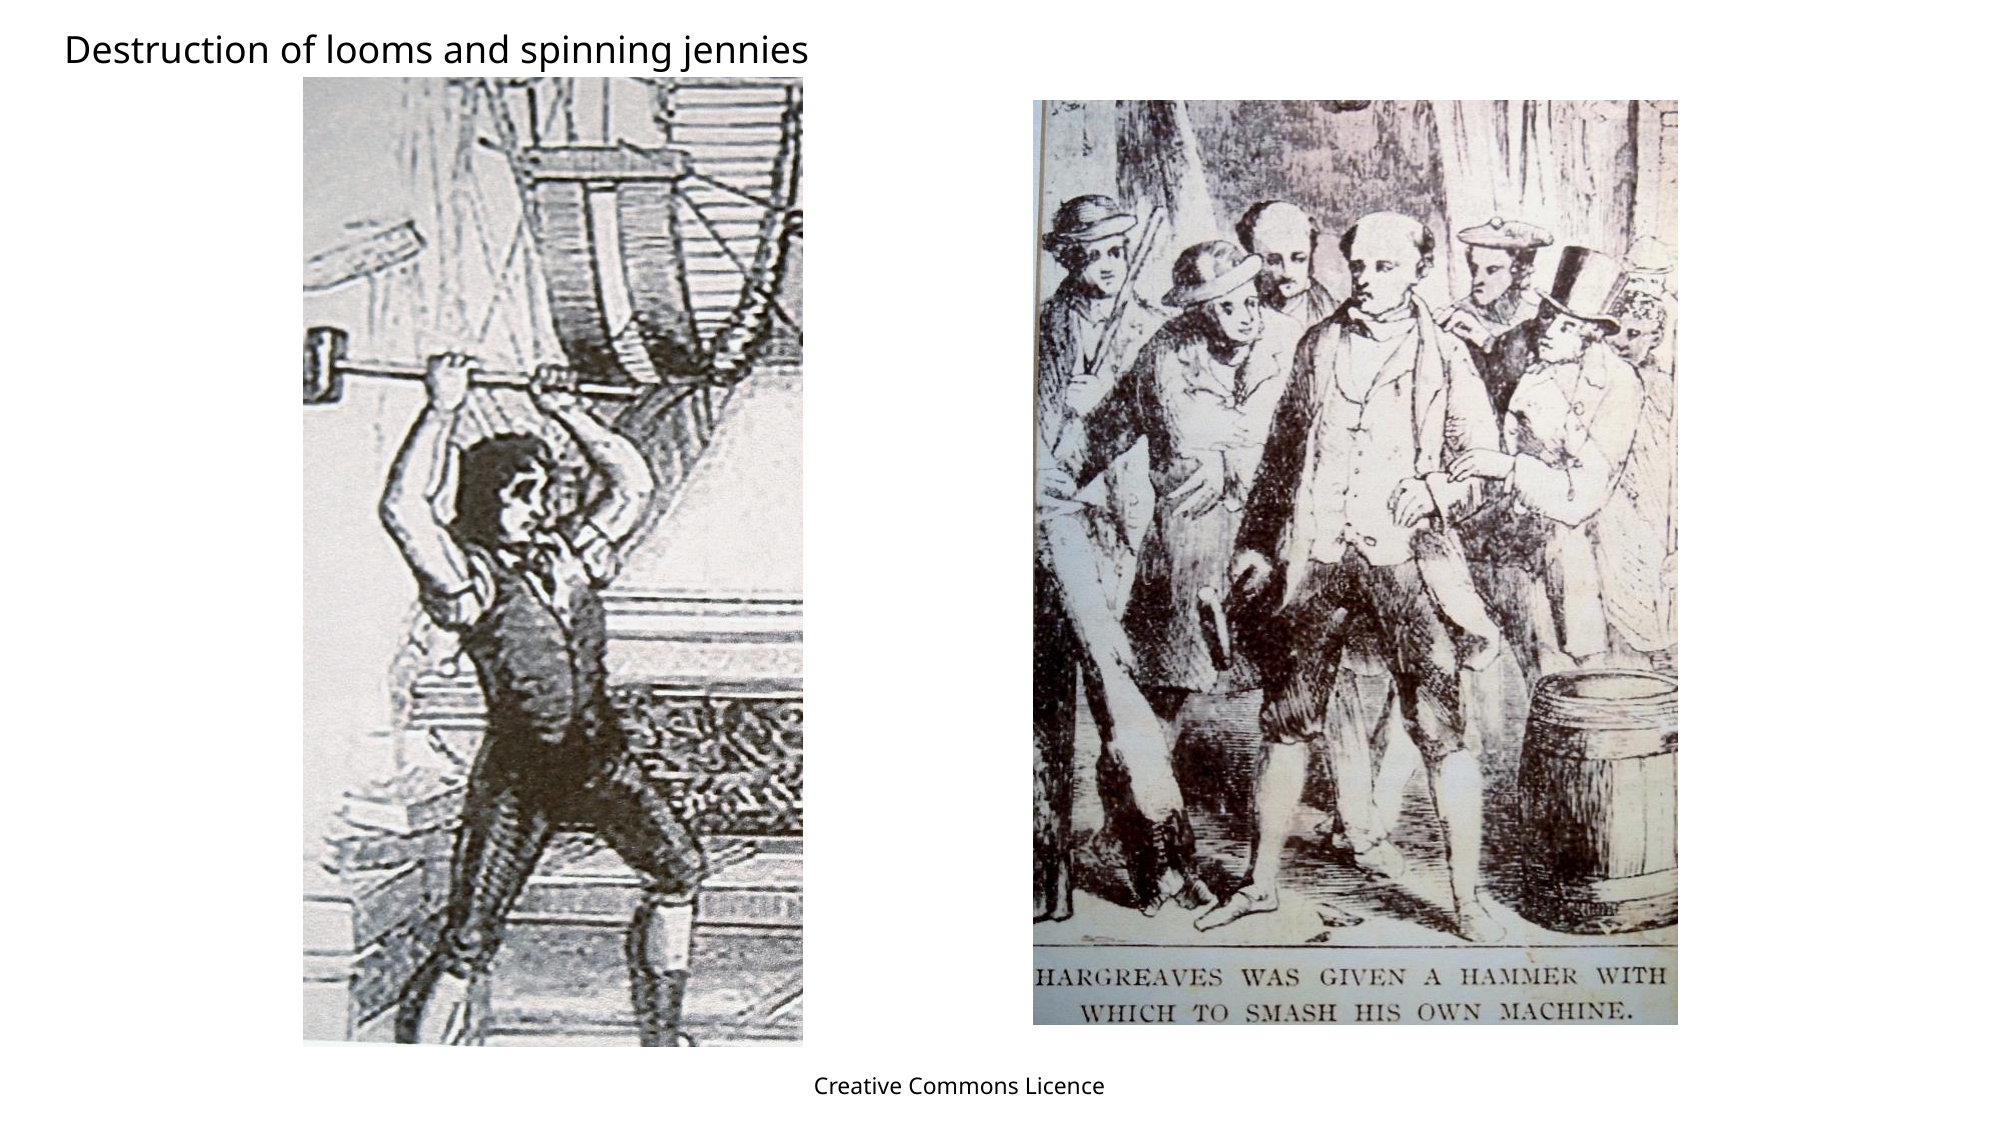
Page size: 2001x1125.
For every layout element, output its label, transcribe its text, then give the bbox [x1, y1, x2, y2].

picture [303, 77, 803, 1048]
picture [1033, 100, 1678, 1025]
text_box Destruction of looms and spinning jennies [49, 23, 1356, 101]
text_box Creative Commons Licence [798, 1048, 1202, 1125]
